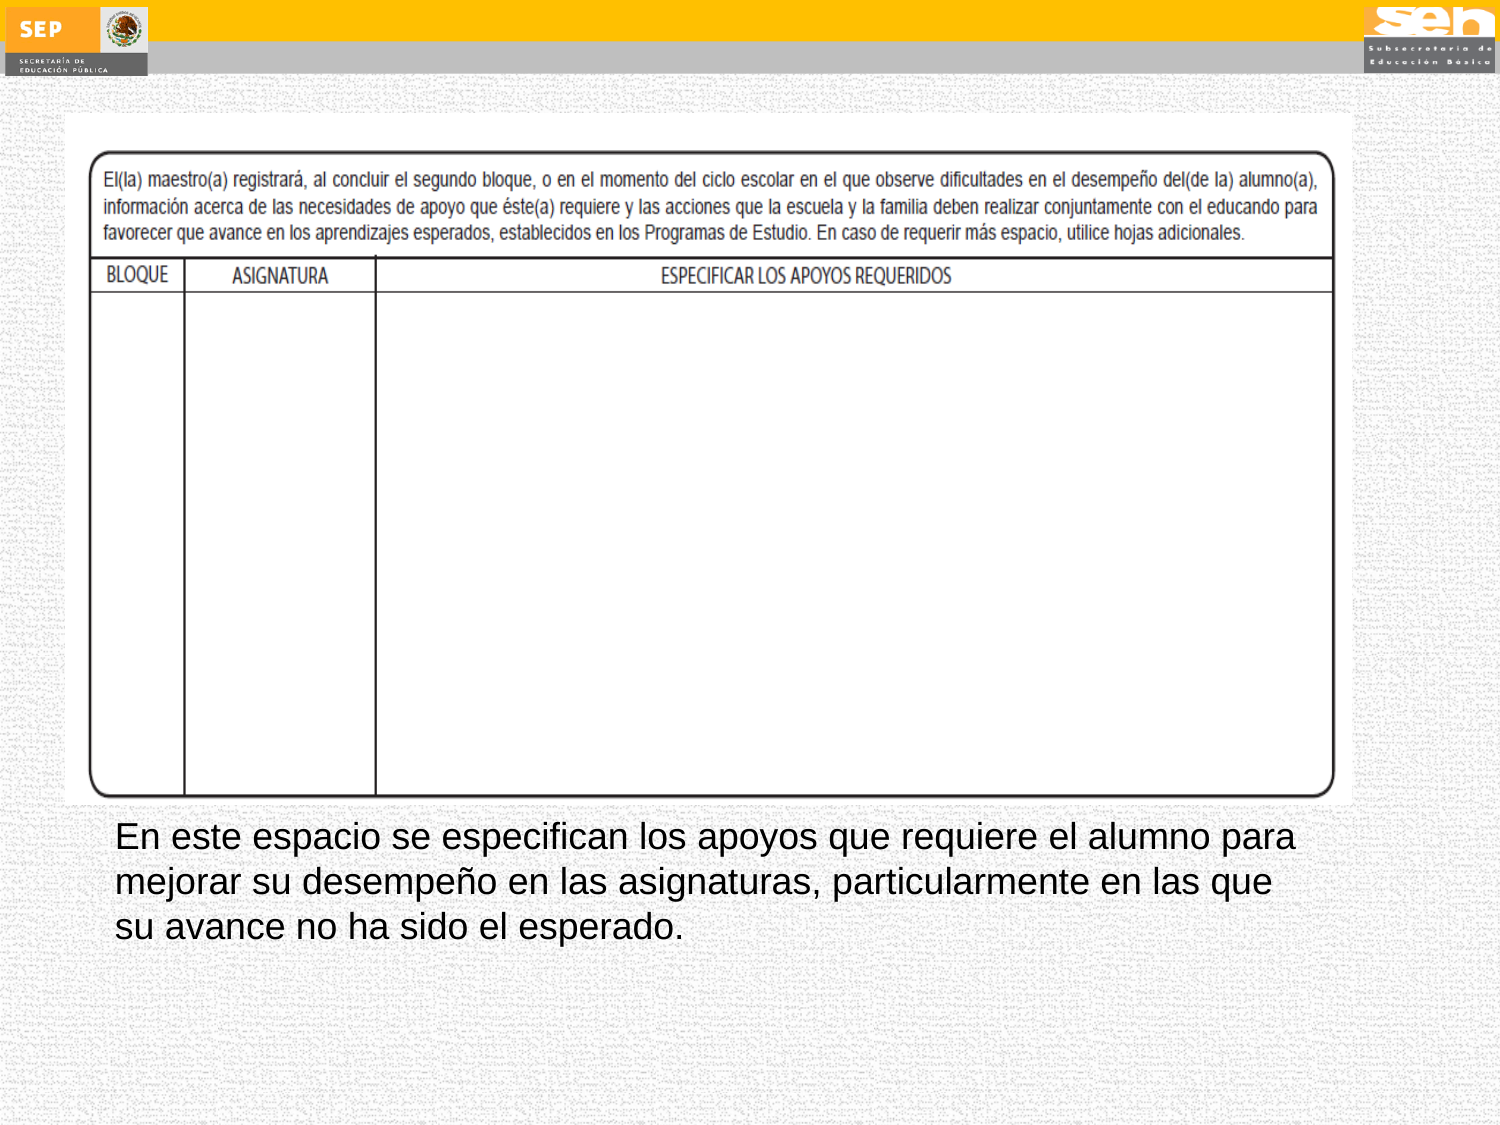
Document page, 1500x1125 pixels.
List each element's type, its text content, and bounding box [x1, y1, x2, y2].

picture [64, 113, 1353, 805]
text_box En este espacio se especifican los apoyos que requiere el alumno para mejorar su desempeño en las asignaturas, particularmente en las que su avance no ha sido el esperado. [100, 821, 1317, 955]
picture [5, 7, 148, 76]
picture [1364, 7, 1495, 73]
